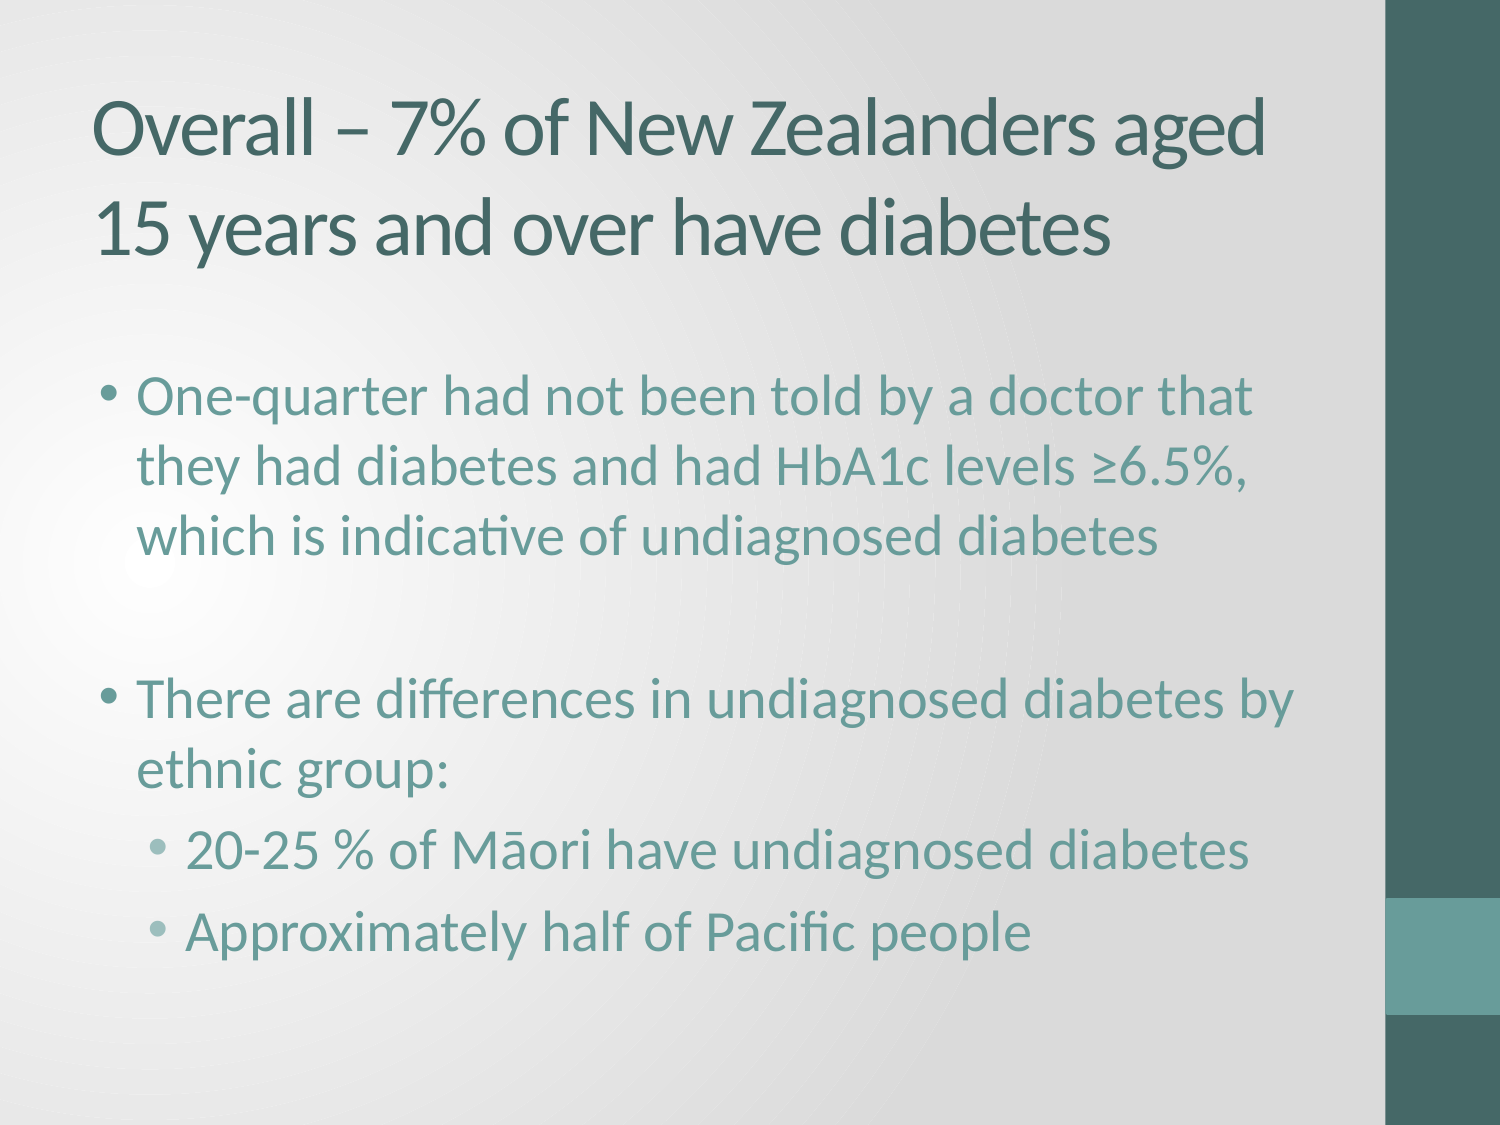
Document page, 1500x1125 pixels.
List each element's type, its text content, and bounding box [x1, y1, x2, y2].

title Overall – 7% of New Zealanders aged 15 years and over have diabetes [76, 78, 1327, 266]
list One-quarter had not been told by a doctor that they had diabetes and had HbA1c levels ≥6.5%, which is indicative of undiagnosed diabetes There are differences in undiagnosed diabetes by ethnic group: 20-25 % of Māori have undiagnosed diabetes Approximately half of Pacific people [64, 349, 1315, 1028]
